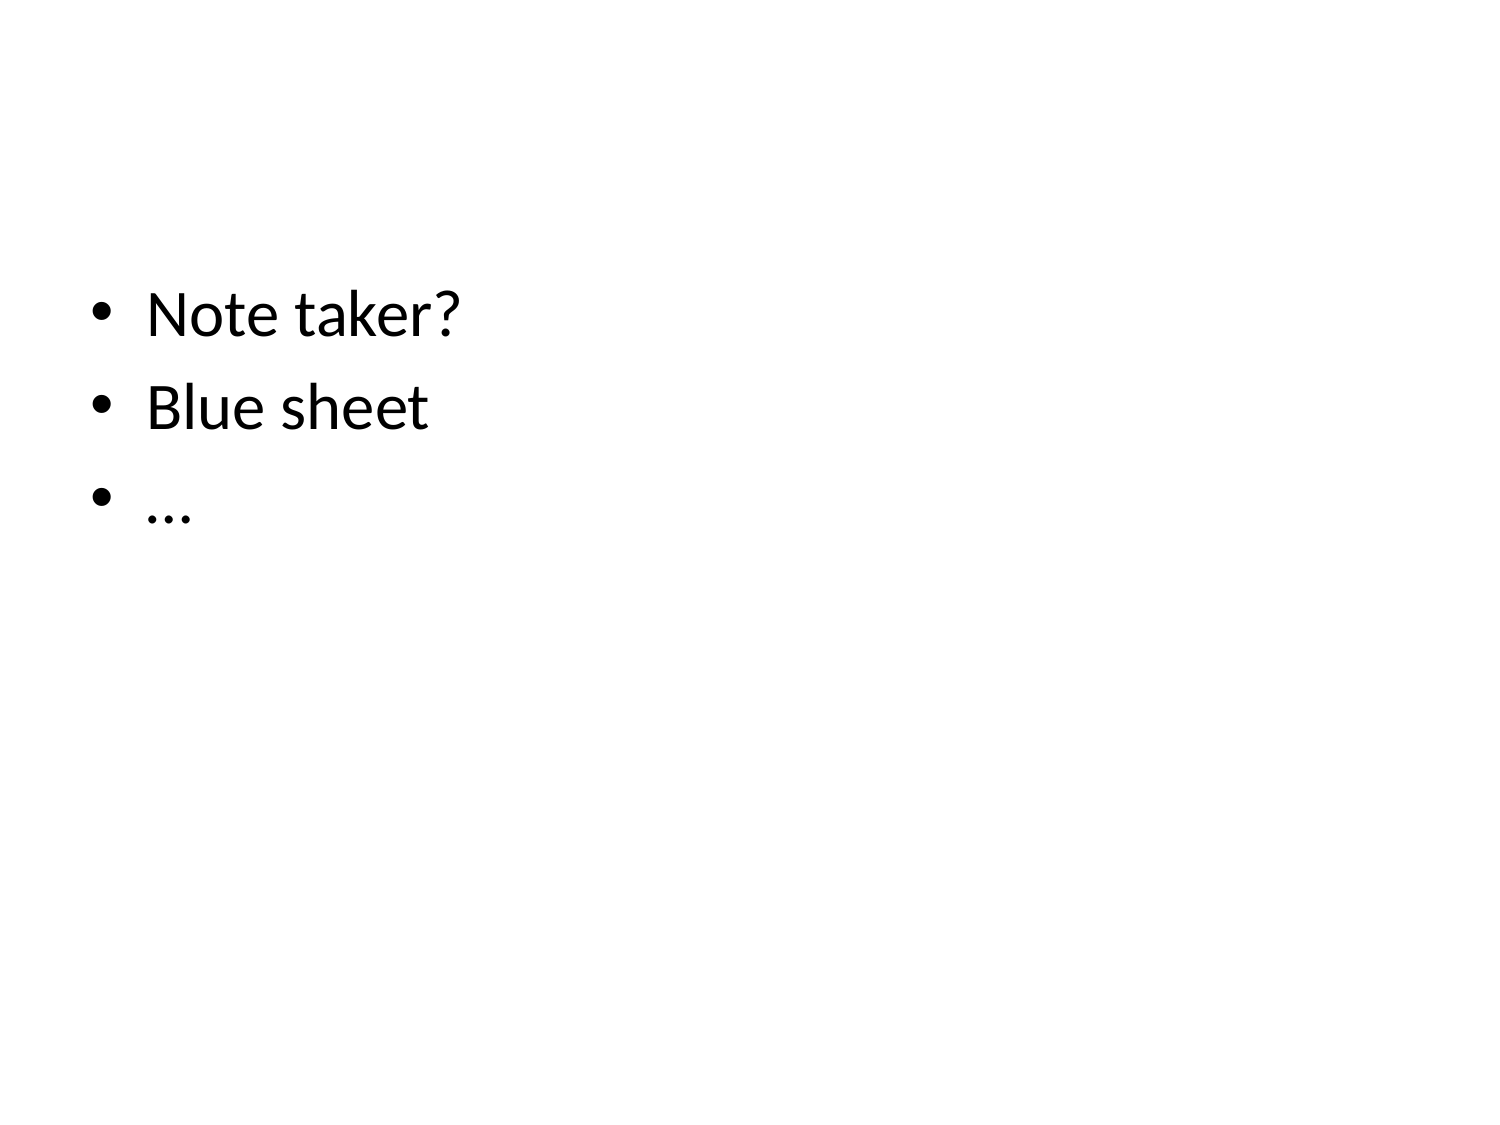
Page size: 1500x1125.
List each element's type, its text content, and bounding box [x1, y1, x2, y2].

list Note taker? Blue sheet … [75, 262, 1425, 1005]
